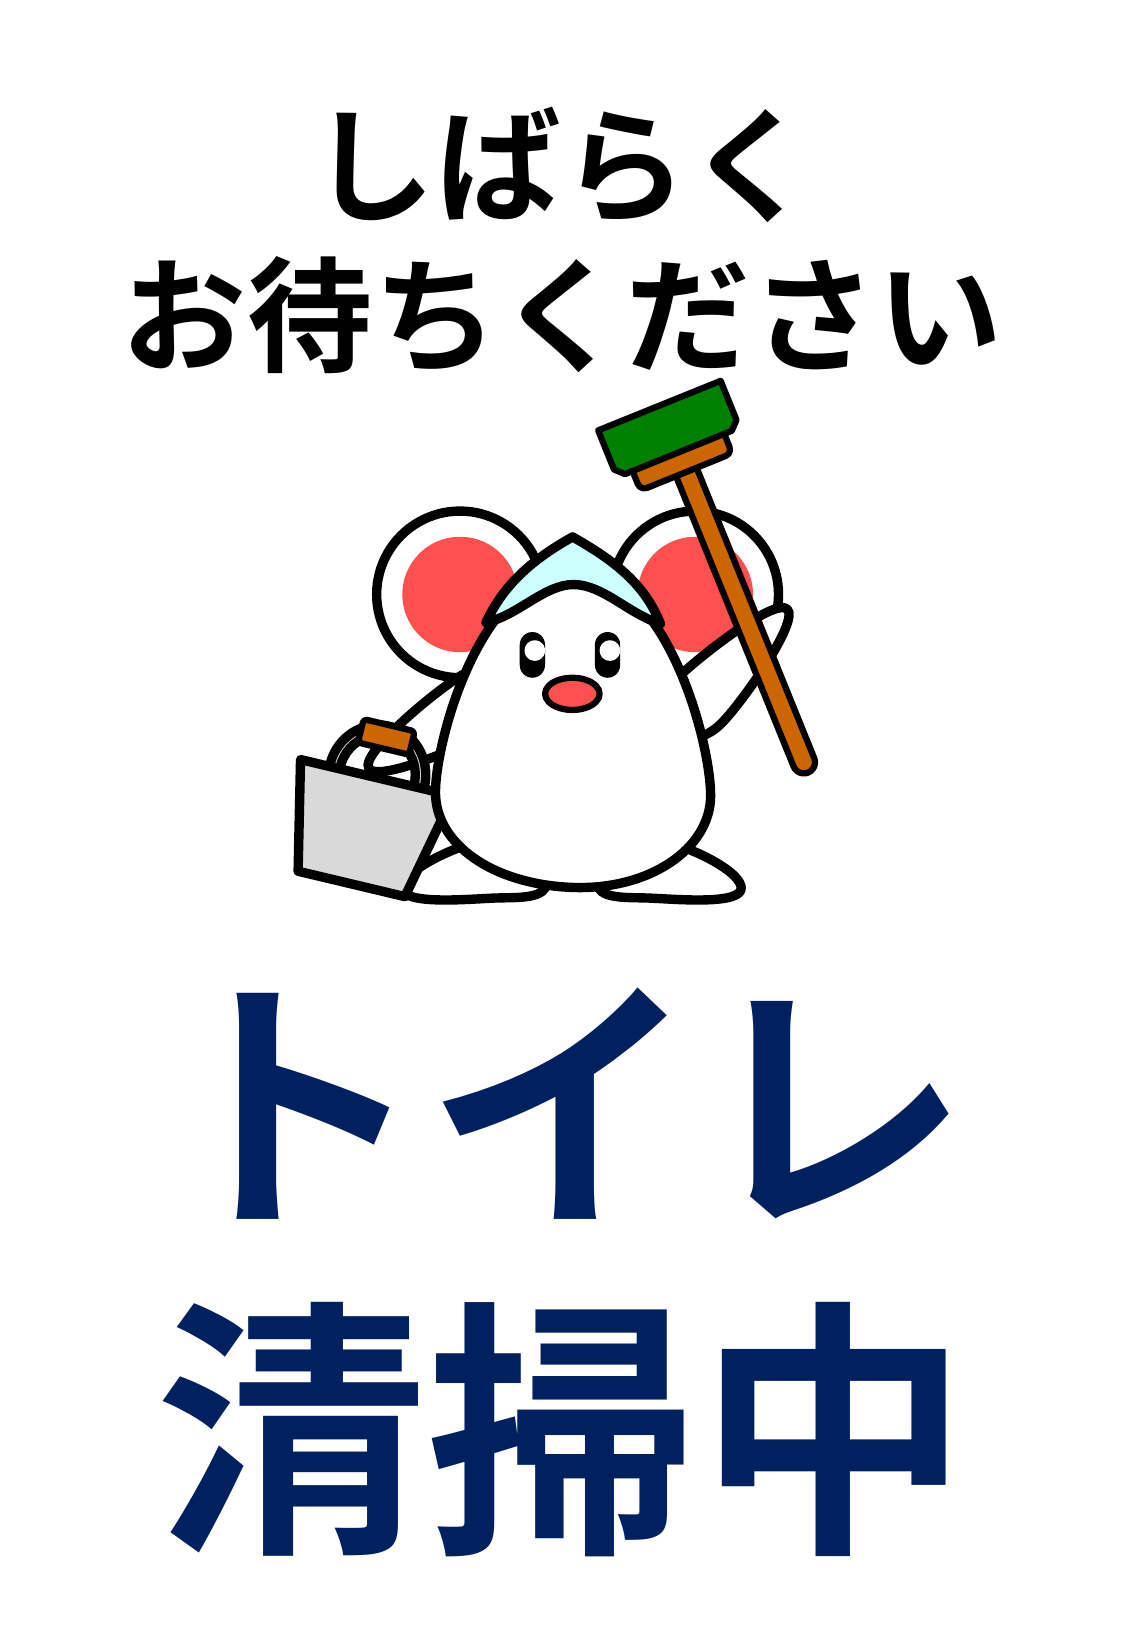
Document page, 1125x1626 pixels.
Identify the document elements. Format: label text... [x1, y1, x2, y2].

text_box しばらく お待ちください [0, 80, 1125, 395]
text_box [291, 399, 814, 901]
text_box トイレ 清掃中 [0, 928, 1125, 1594]
